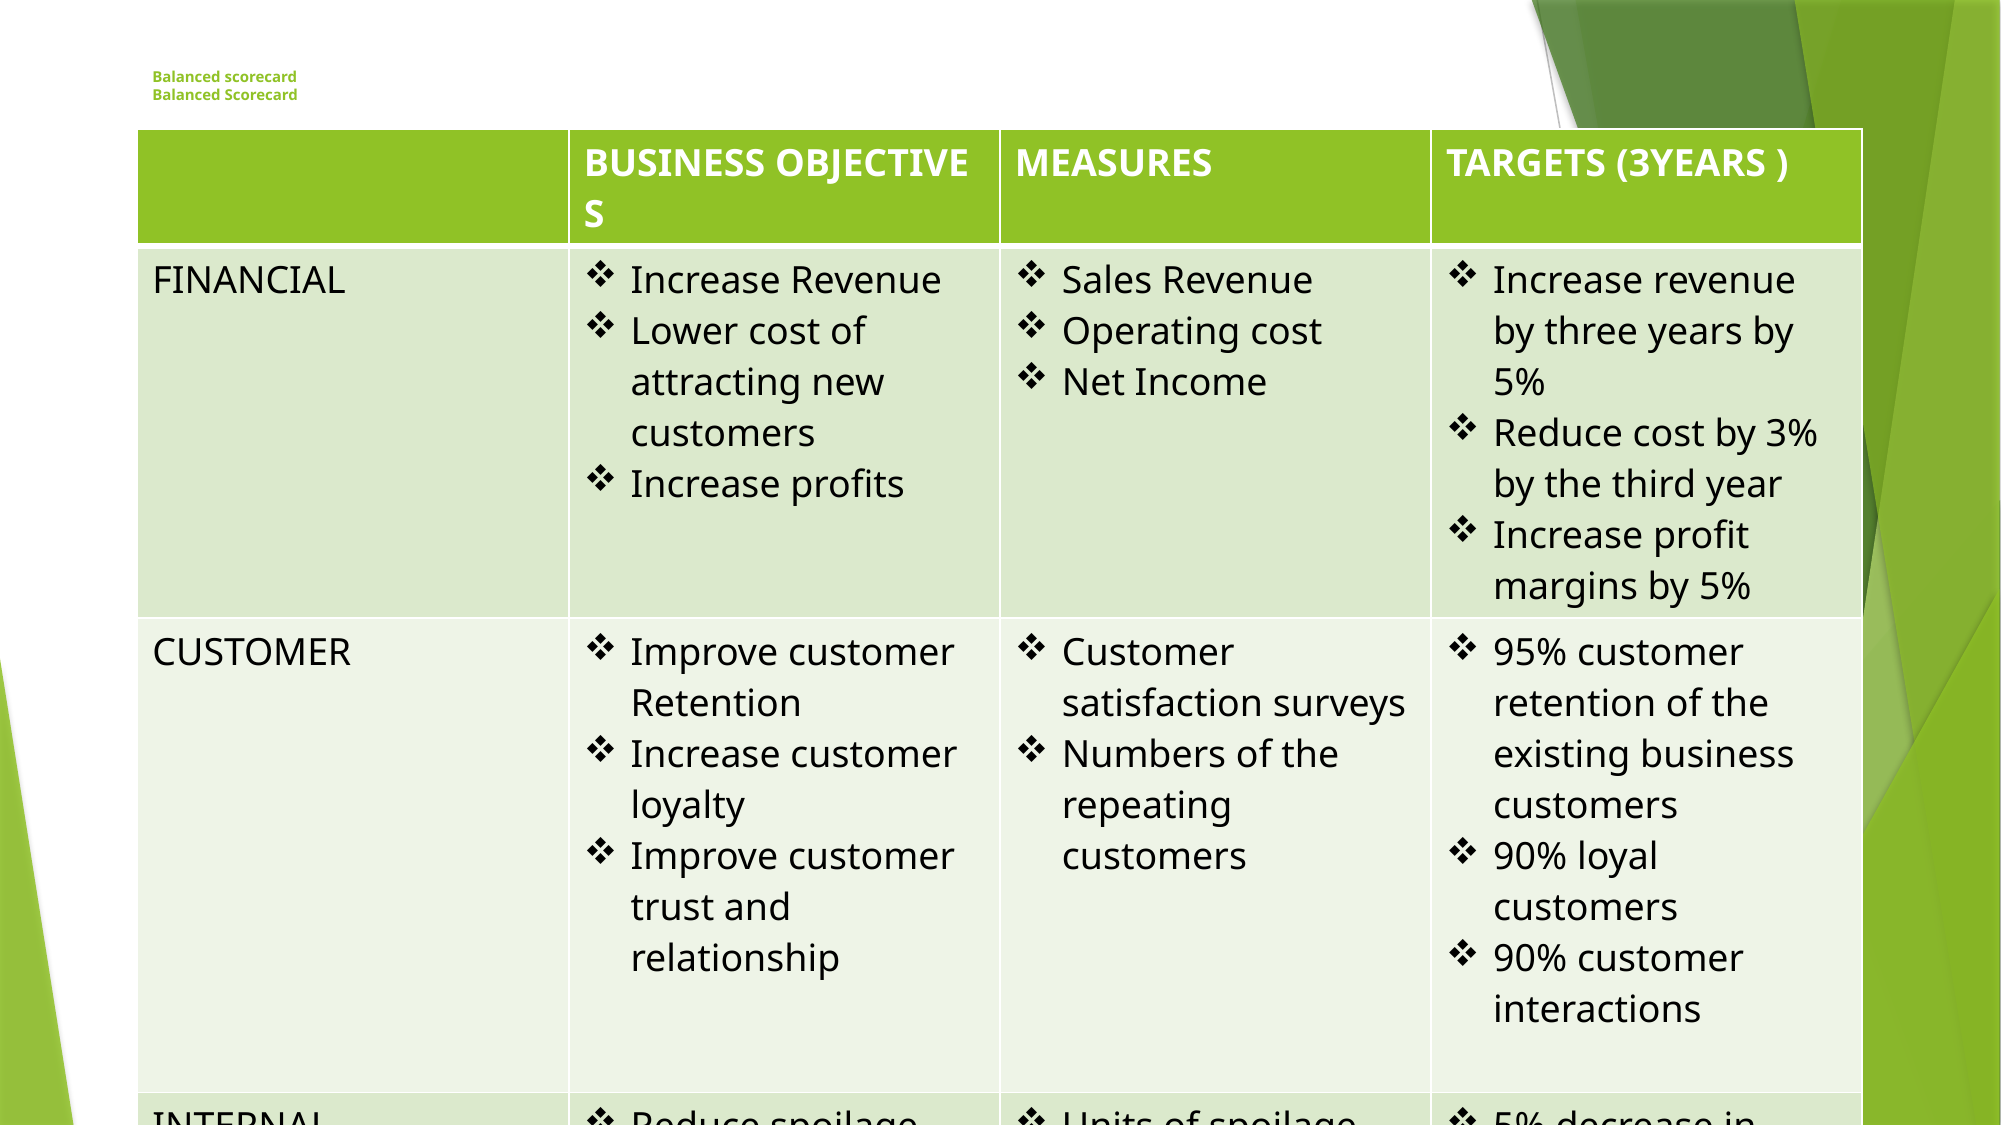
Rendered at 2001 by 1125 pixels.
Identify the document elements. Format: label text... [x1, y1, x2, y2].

title Balanced scorecard Balanced Scorecard [137, 59, 1863, 128]
table_header [138, 130, 568, 243]
table_cell Units of spoilage per stock Reduced operating costs [1001, 1093, 1430, 1125]
table_cell Customer satisfaction surveys Numbers of the repeating customers [1001, 619, 1430, 1092]
table_cell Increase Revenue Lower cost of attracting new customers Increase profits [570, 249, 999, 617]
table_header MEASURES [1001, 130, 1430, 243]
table_header BUSINESS OBJECTIVE S [570, 130, 999, 243]
table_cell 5% decrease in spoilage 10% reduced operation costs [1432, 1093, 1861, 1125]
table_cell Reduce spoilage Reduce operation cost [570, 1093, 999, 1125]
table_cell Improve customer Retention Increase customer loyalty Improve customer trust and relationship [570, 619, 999, 1092]
table_cell 95% customer retention of the existing business customers 90% loyal customers 90% customer interactions [1432, 619, 1861, 1092]
table_cell FINANCIAL [138, 249, 568, 617]
table_cell INTERNAL [138, 1093, 568, 1125]
table_cell Increase revenue by three years by 5% Reduce cost by 3% by the third year Increase profit margins by 5% [1432, 249, 1861, 617]
table_cell CUSTOMER [138, 619, 568, 1092]
table_cell Sales Revenue Operating cost Net Income [1001, 249, 1430, 617]
table_header TARGETS (3YEARS ) [1432, 130, 1861, 243]
